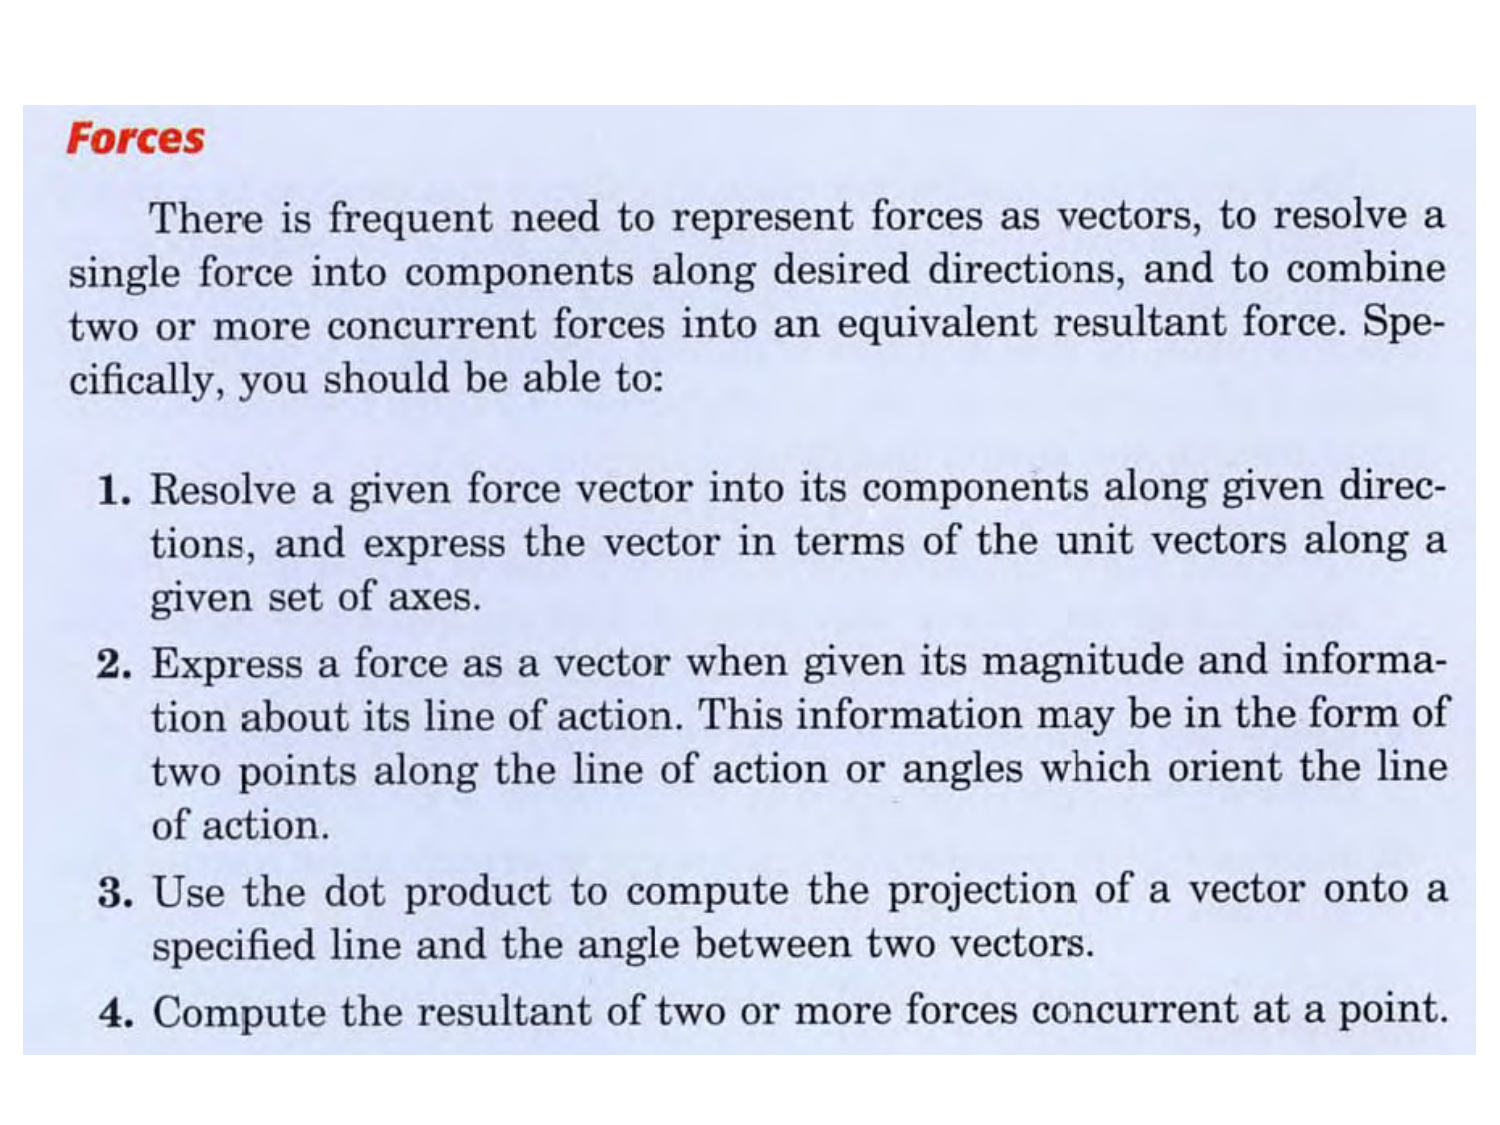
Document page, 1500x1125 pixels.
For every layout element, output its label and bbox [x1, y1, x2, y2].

list [22, 105, 1476, 1055]
